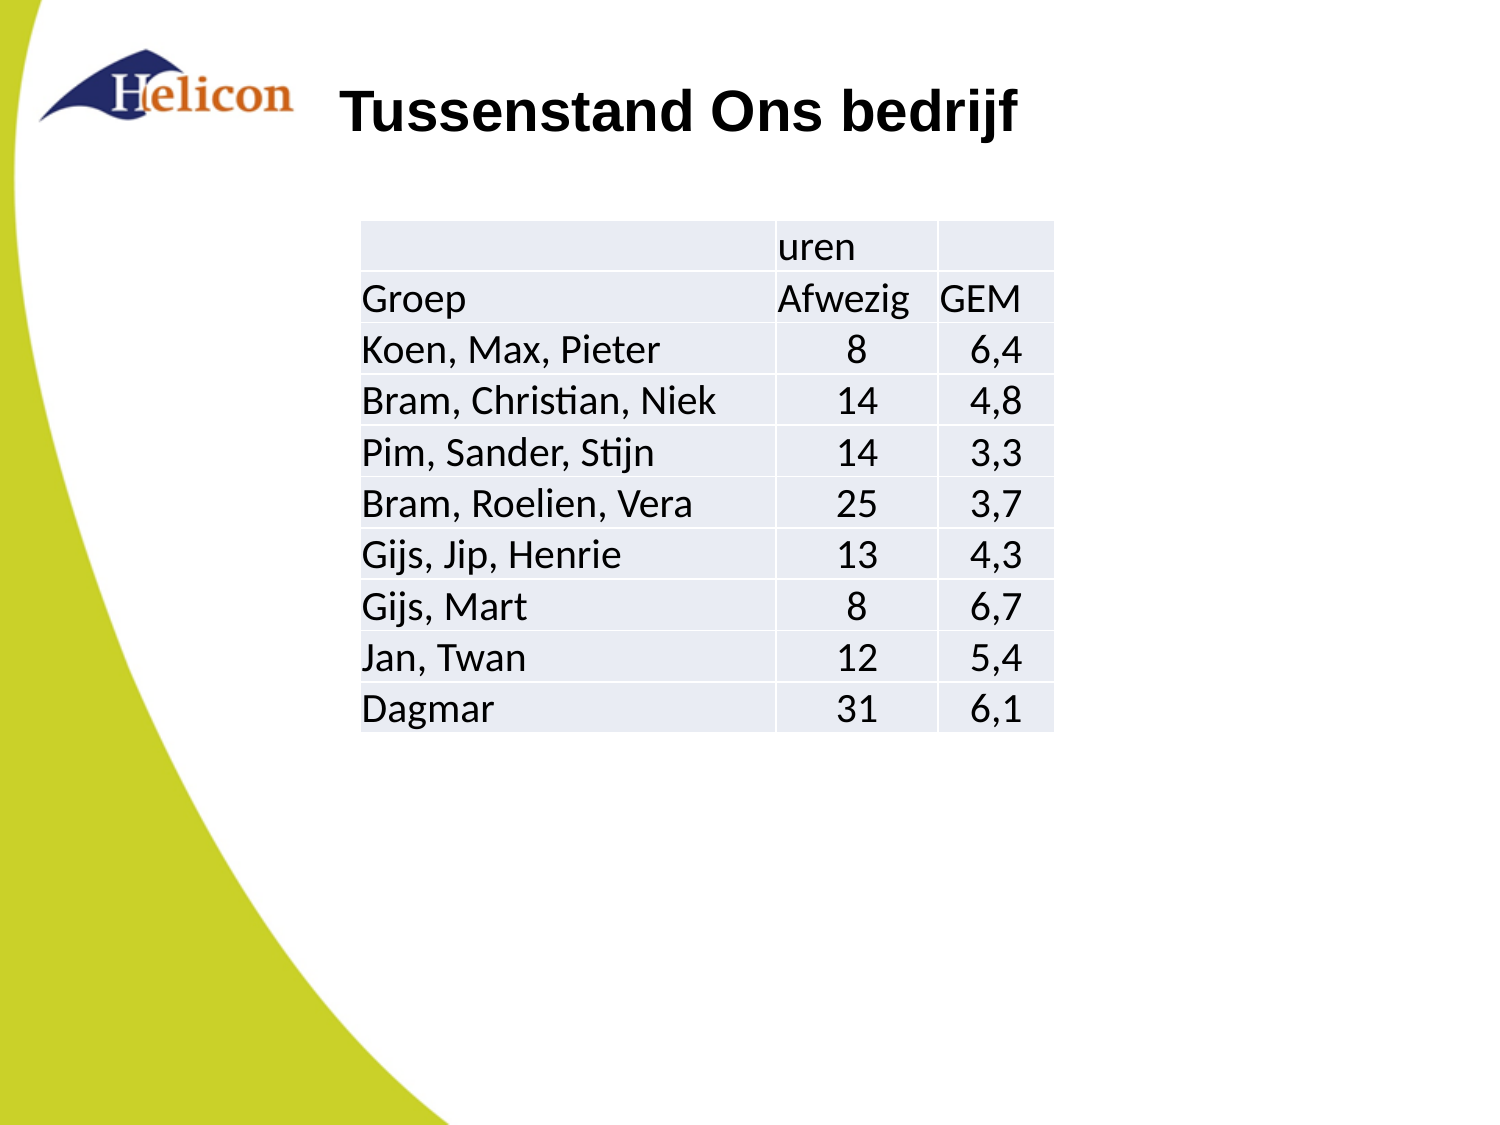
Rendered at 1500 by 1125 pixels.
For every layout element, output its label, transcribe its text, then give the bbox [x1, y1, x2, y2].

table_cell Pim, Sander, Stijn [361, 426, 775, 476]
table_cell Gijs, Jip, Henrie [361, 529, 775, 578]
table_cell Koen, Max, Pieter [361, 323, 775, 373]
table_cell 4,8 [939, 375, 1054, 424]
table_cell GEM [939, 272, 1054, 322]
table_cell 6,4 [939, 323, 1054, 373]
table_cell 14 [777, 426, 937, 476]
table_cell 31 [777, 683, 937, 732]
table_cell 3,3 [939, 426, 1054, 476]
table_cell Bram, Roelien, Vera [361, 477, 775, 527]
table_header [361, 221, 775, 270]
table_cell 13 [777, 529, 937, 578]
table_cell Bram, Christian, Niek [361, 375, 775, 424]
table_cell 25 [777, 477, 937, 527]
table_cell 5,4 [939, 631, 1054, 681]
table_cell 14 [777, 375, 937, 424]
table_cell 12 [777, 631, 937, 681]
table_cell Afwezig [777, 272, 937, 322]
table_cell Gijs, Mart [361, 580, 775, 630]
picture [0, 0, 1500, 1125]
table_cell Groep [361, 272, 775, 322]
table_cell 3,7 [939, 477, 1054, 527]
table_cell 6,1 [939, 683, 1054, 732]
table_cell Dagmar [361, 683, 775, 732]
table_cell Jan, Twan [361, 631, 775, 681]
table_cell 8 [777, 323, 937, 373]
table_header [939, 221, 1054, 270]
table_header uren [777, 221, 937, 270]
table_cell 6,7 [939, 580, 1054, 630]
table_cell 8 [777, 580, 937, 630]
title Tussenstand Ons bedrijf [324, 54, 1415, 161]
table_cell 4,3 [939, 529, 1054, 578]
